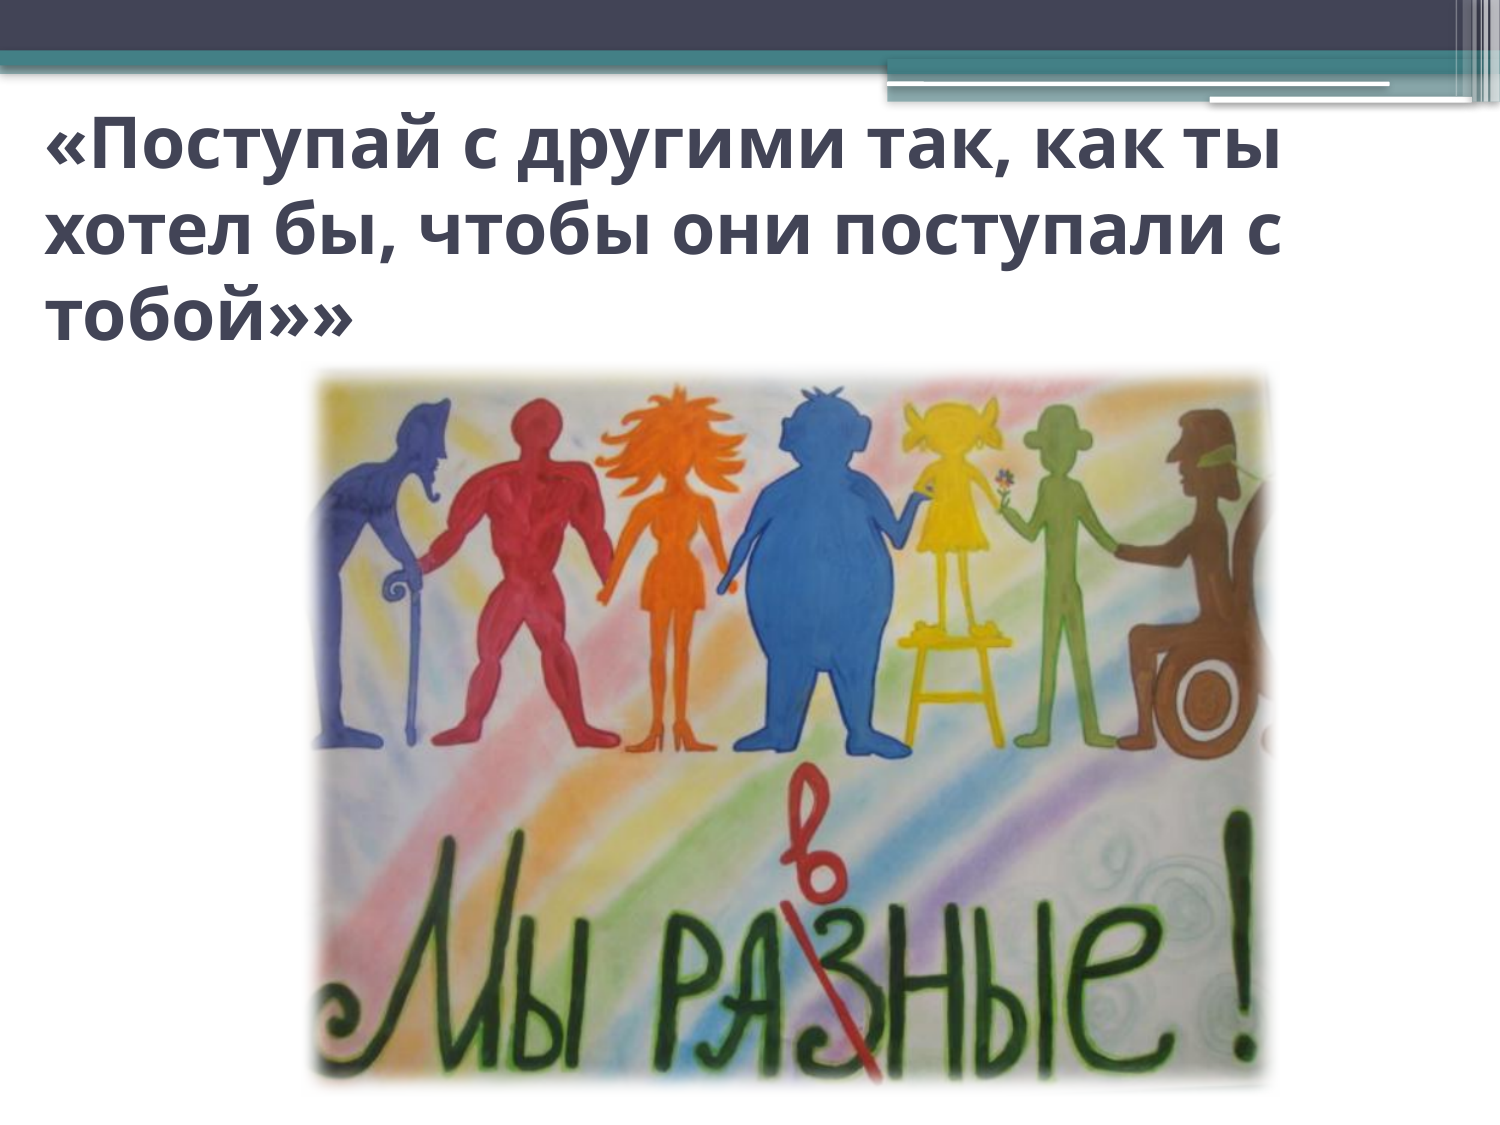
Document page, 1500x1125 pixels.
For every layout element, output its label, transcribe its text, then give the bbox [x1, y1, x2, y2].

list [300, 361, 1282, 1098]
title «Поступай с другими так, как ты хотел бы, чтобы они поступали с тобой»» [29, 90, 1459, 363]
